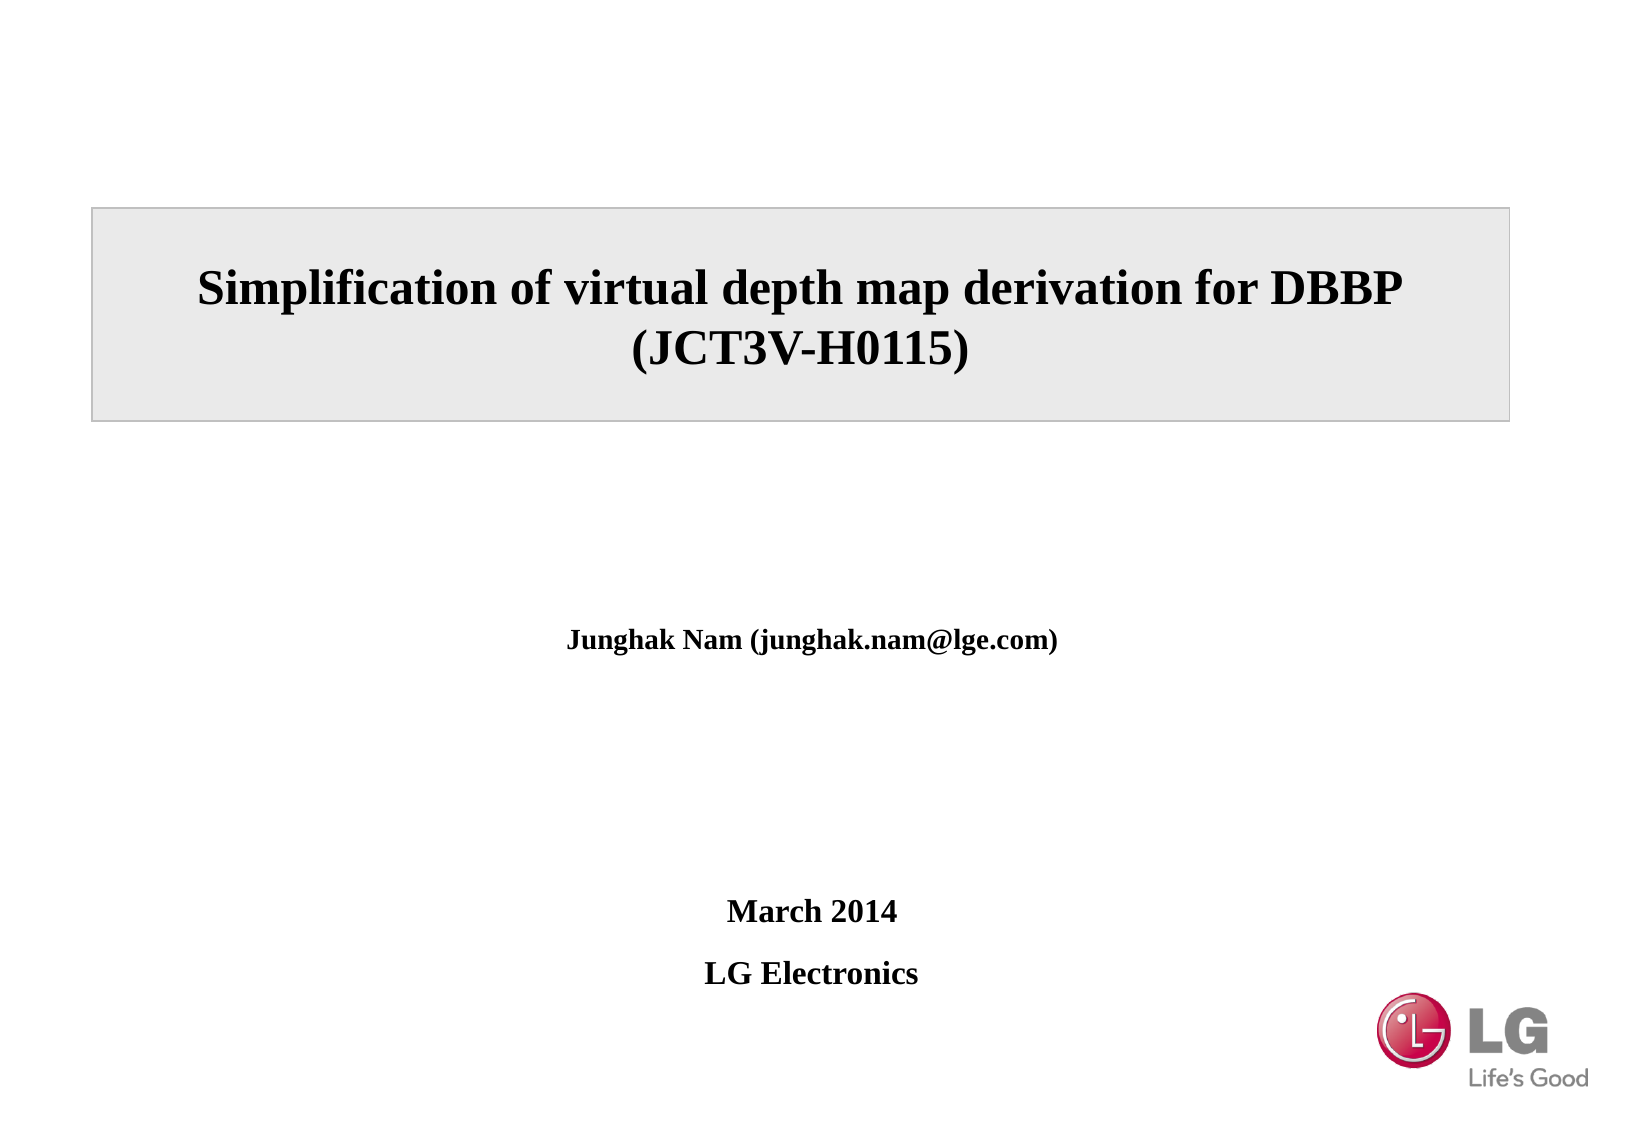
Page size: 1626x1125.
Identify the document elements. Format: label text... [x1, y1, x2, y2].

text_box Junghak Nam (junghak.nam@lge.com) [0, 609, 1625, 663]
text_box LG Electronics [651, 944, 972, 999]
text_box Simplification of virtual depth map derivation for DBBP (JCT3V-H0115) [91, 208, 1510, 421]
text_box March 2014 [674, 882, 951, 937]
picture [1375, 985, 1588, 1093]
